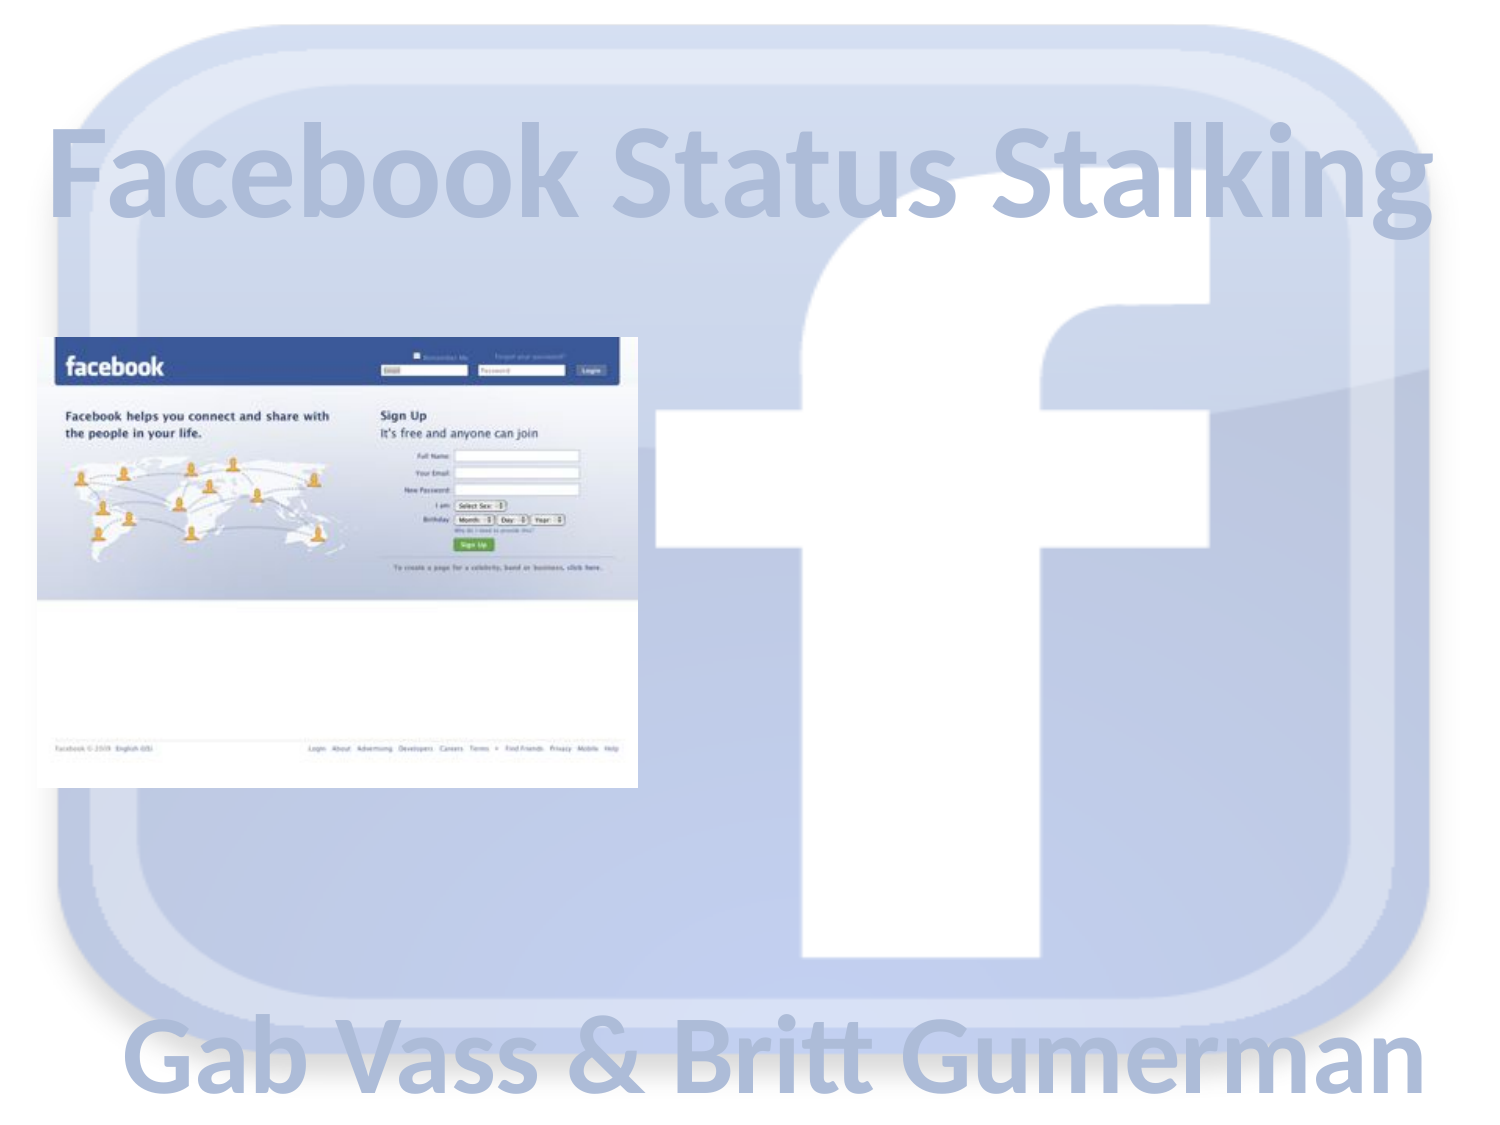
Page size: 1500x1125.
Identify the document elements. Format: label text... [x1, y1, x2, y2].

text_box Gab Vass & Britt Gumerman [107, 973, 1445, 1124]
picture [37, 337, 638, 788]
text_box Facebook Status Stalking [31, 75, 1452, 253]
